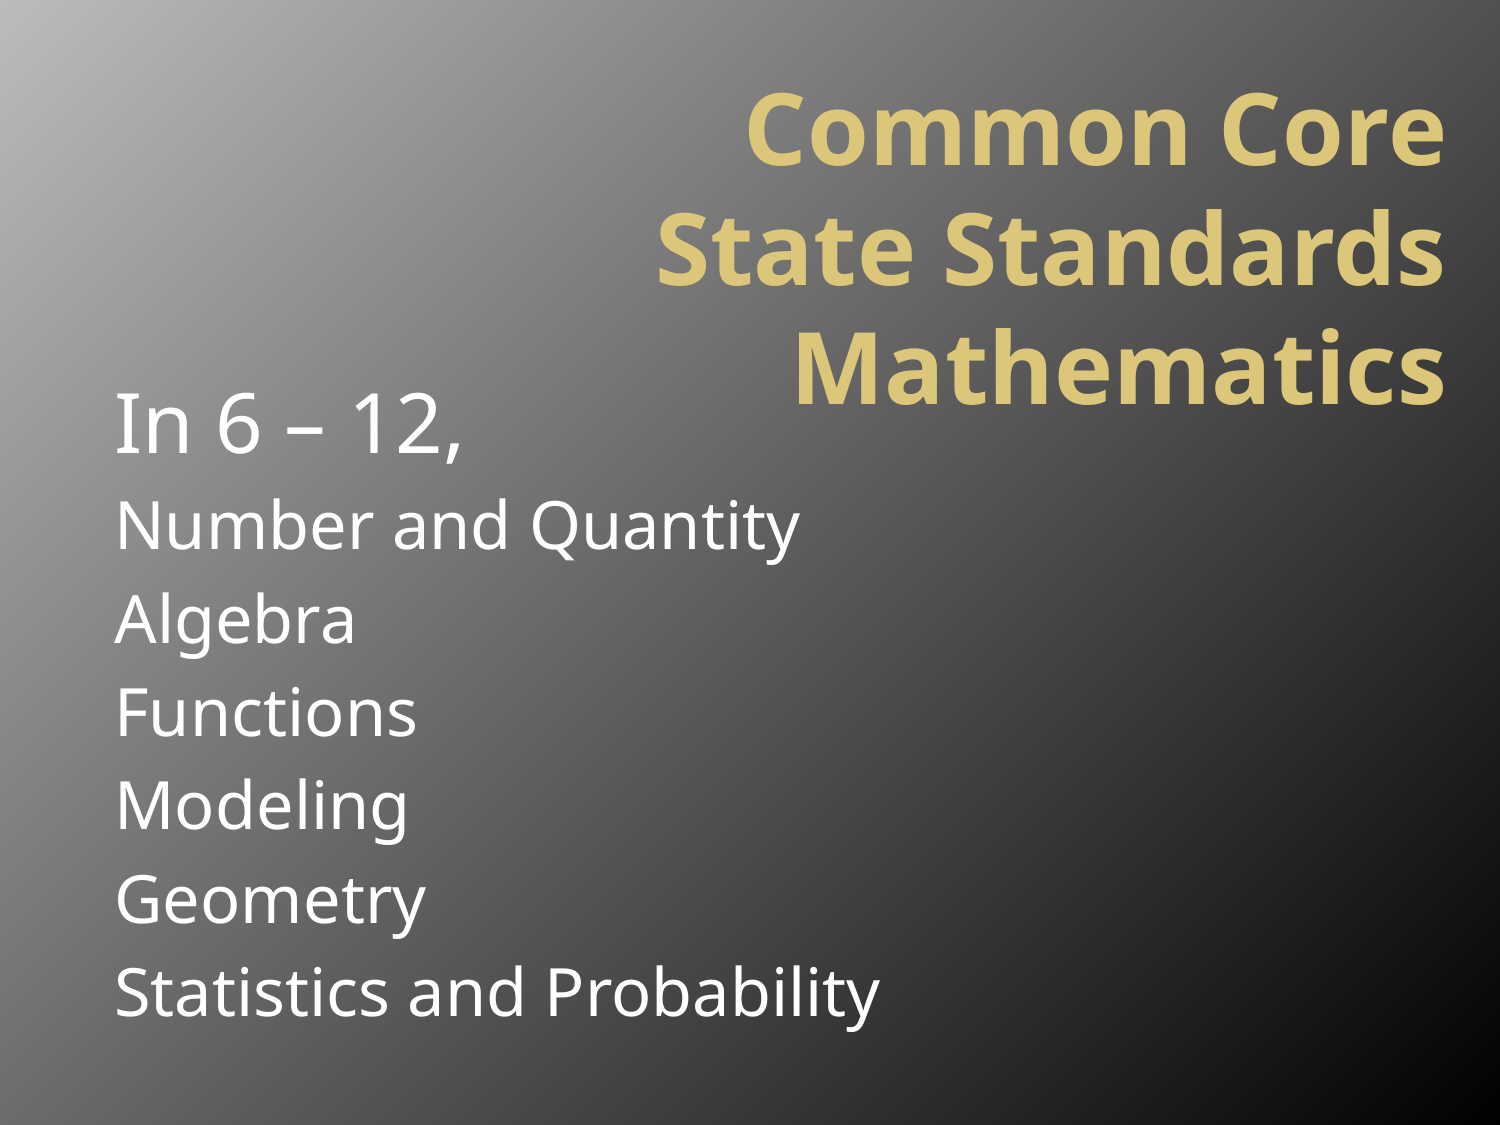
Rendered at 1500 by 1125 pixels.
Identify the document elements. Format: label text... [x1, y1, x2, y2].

list In 6 – 12, Number and Quantity Algebra Functions Modeling Geometry Statistics and Probability [87, 362, 1375, 611]
title Common Core State Standards Mathematics [300, 125, 1463, 425]
